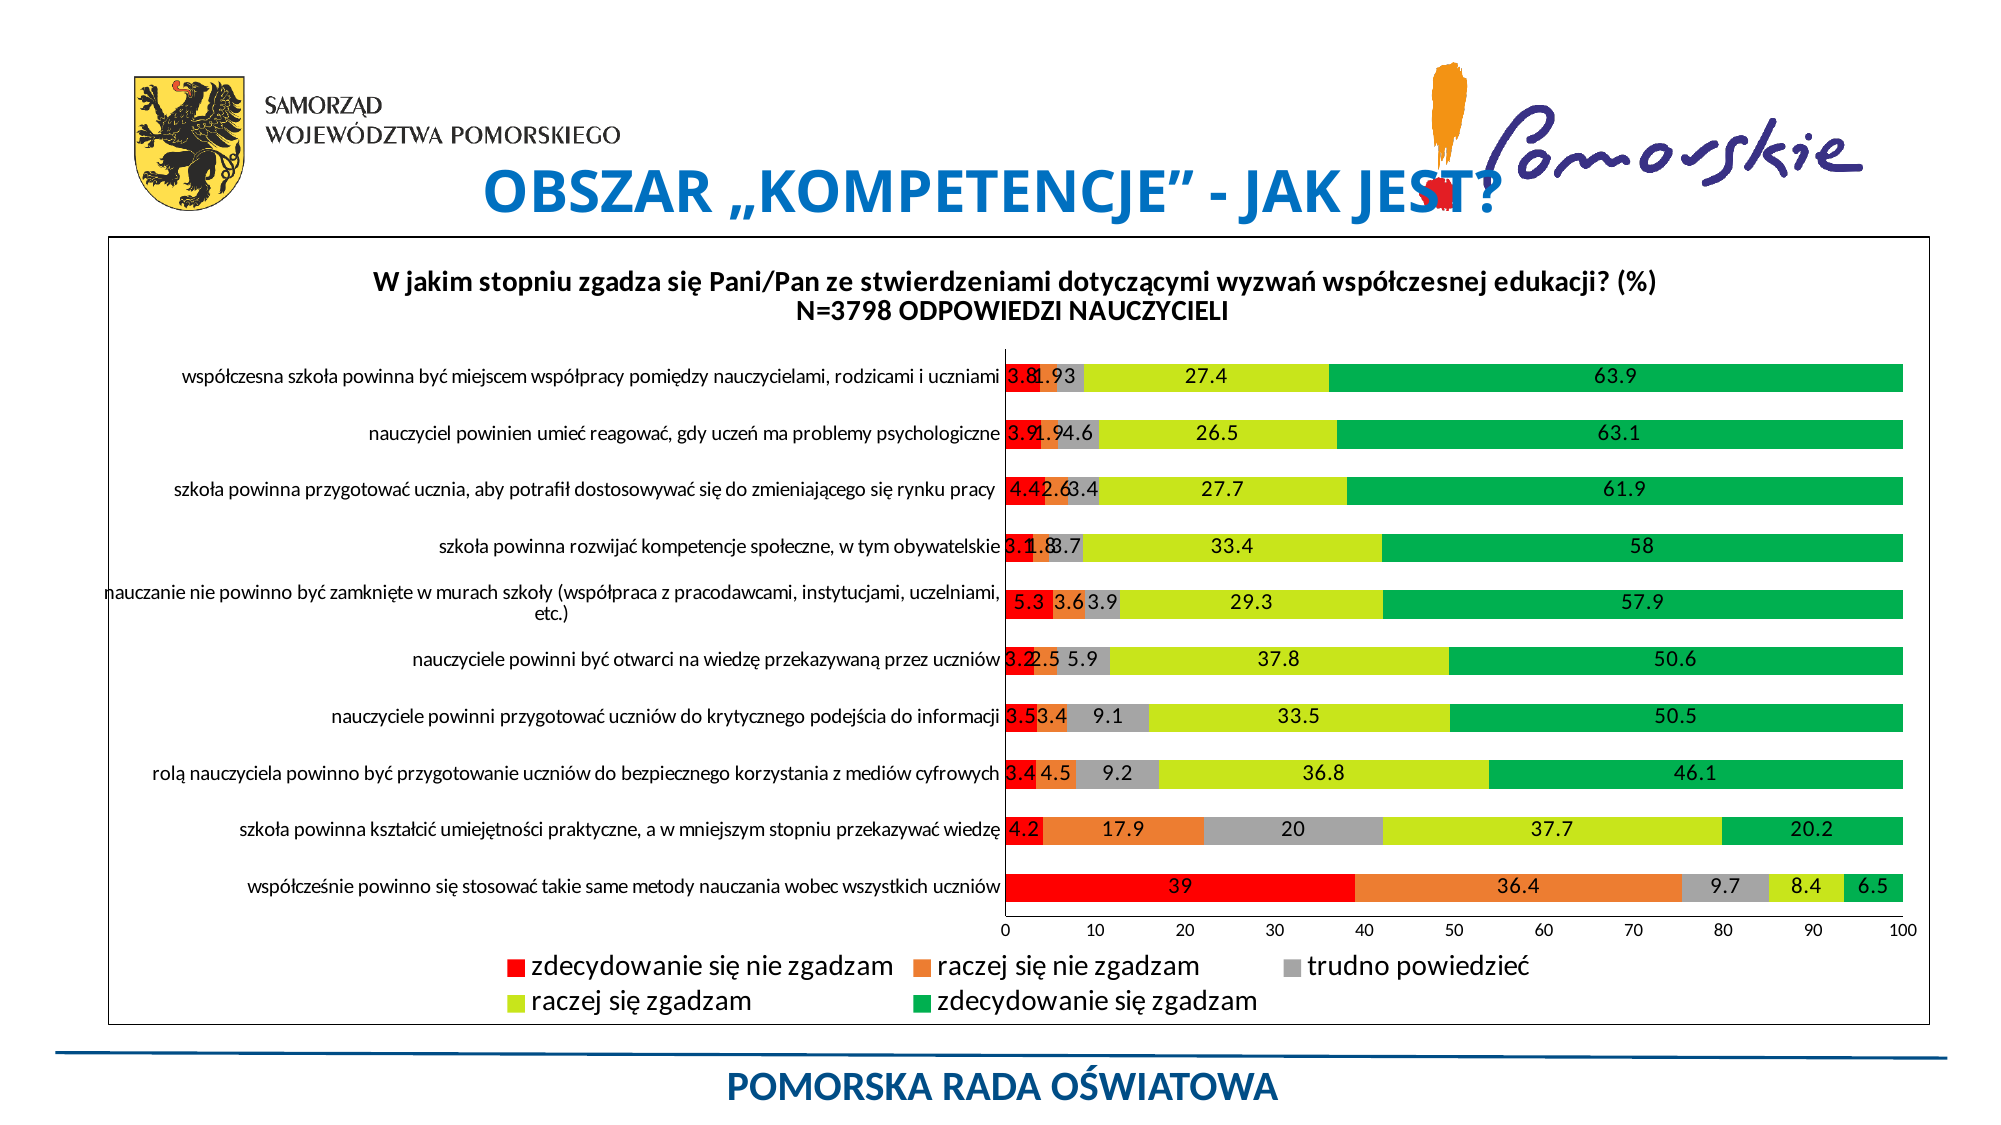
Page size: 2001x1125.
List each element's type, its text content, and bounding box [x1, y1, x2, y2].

title OBSZAR „KOMPETENCJE” - JAK JEST? [130, 150, 1856, 236]
chart [103, 236, 1931, 1026]
picture [1419, 62, 1863, 211]
picture [134, 76, 620, 150]
